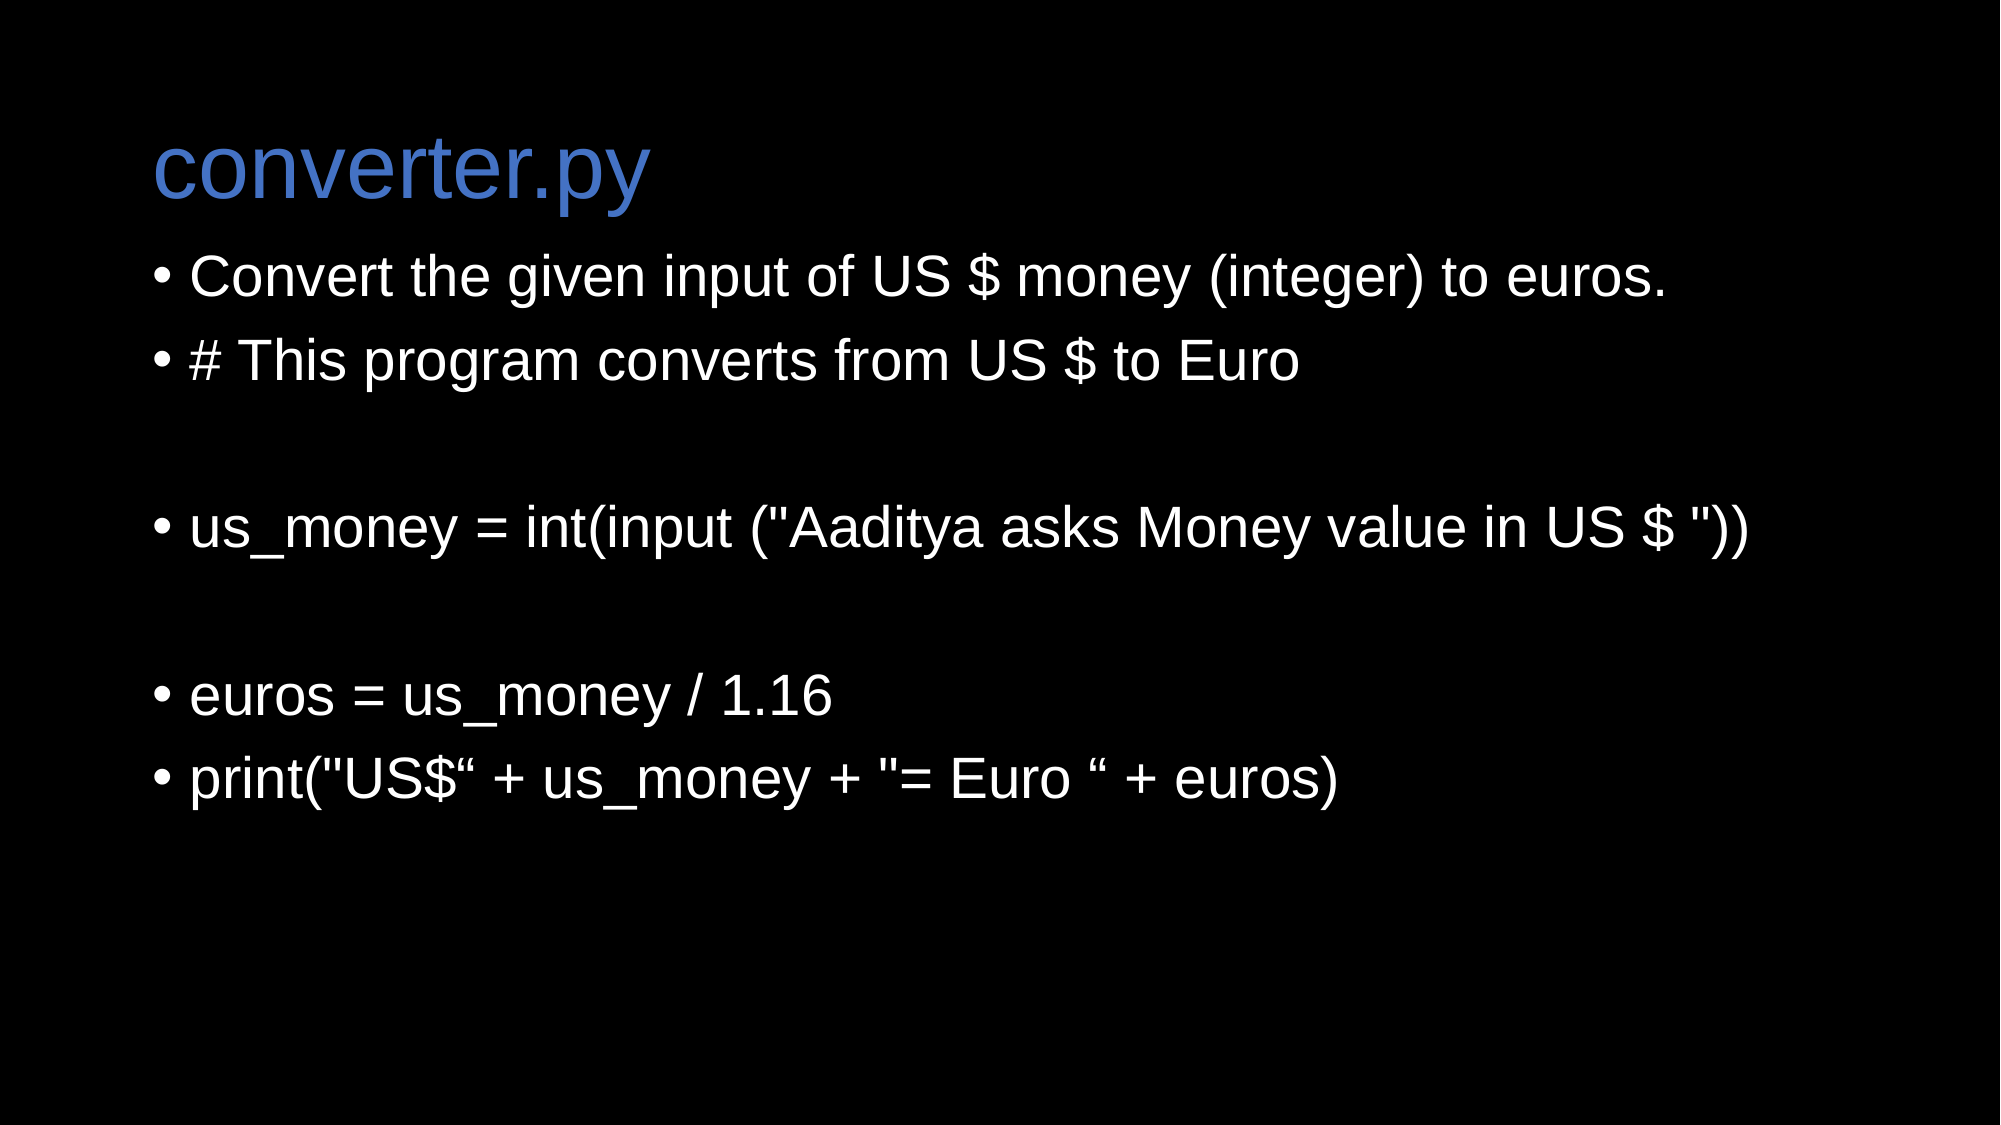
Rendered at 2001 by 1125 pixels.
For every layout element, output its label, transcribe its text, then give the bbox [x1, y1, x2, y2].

title converter.py [137, 59, 1863, 239]
list Convert the given input of US $ money (integer) to euros. # This program converts from US $ to Euro us_money = int(input ("Aaditya asks Money value in US $ ")) euros = us_money / 1.16 print("US$“ + us_money + "= Euro “ + euros) [137, 239, 1863, 1014]
